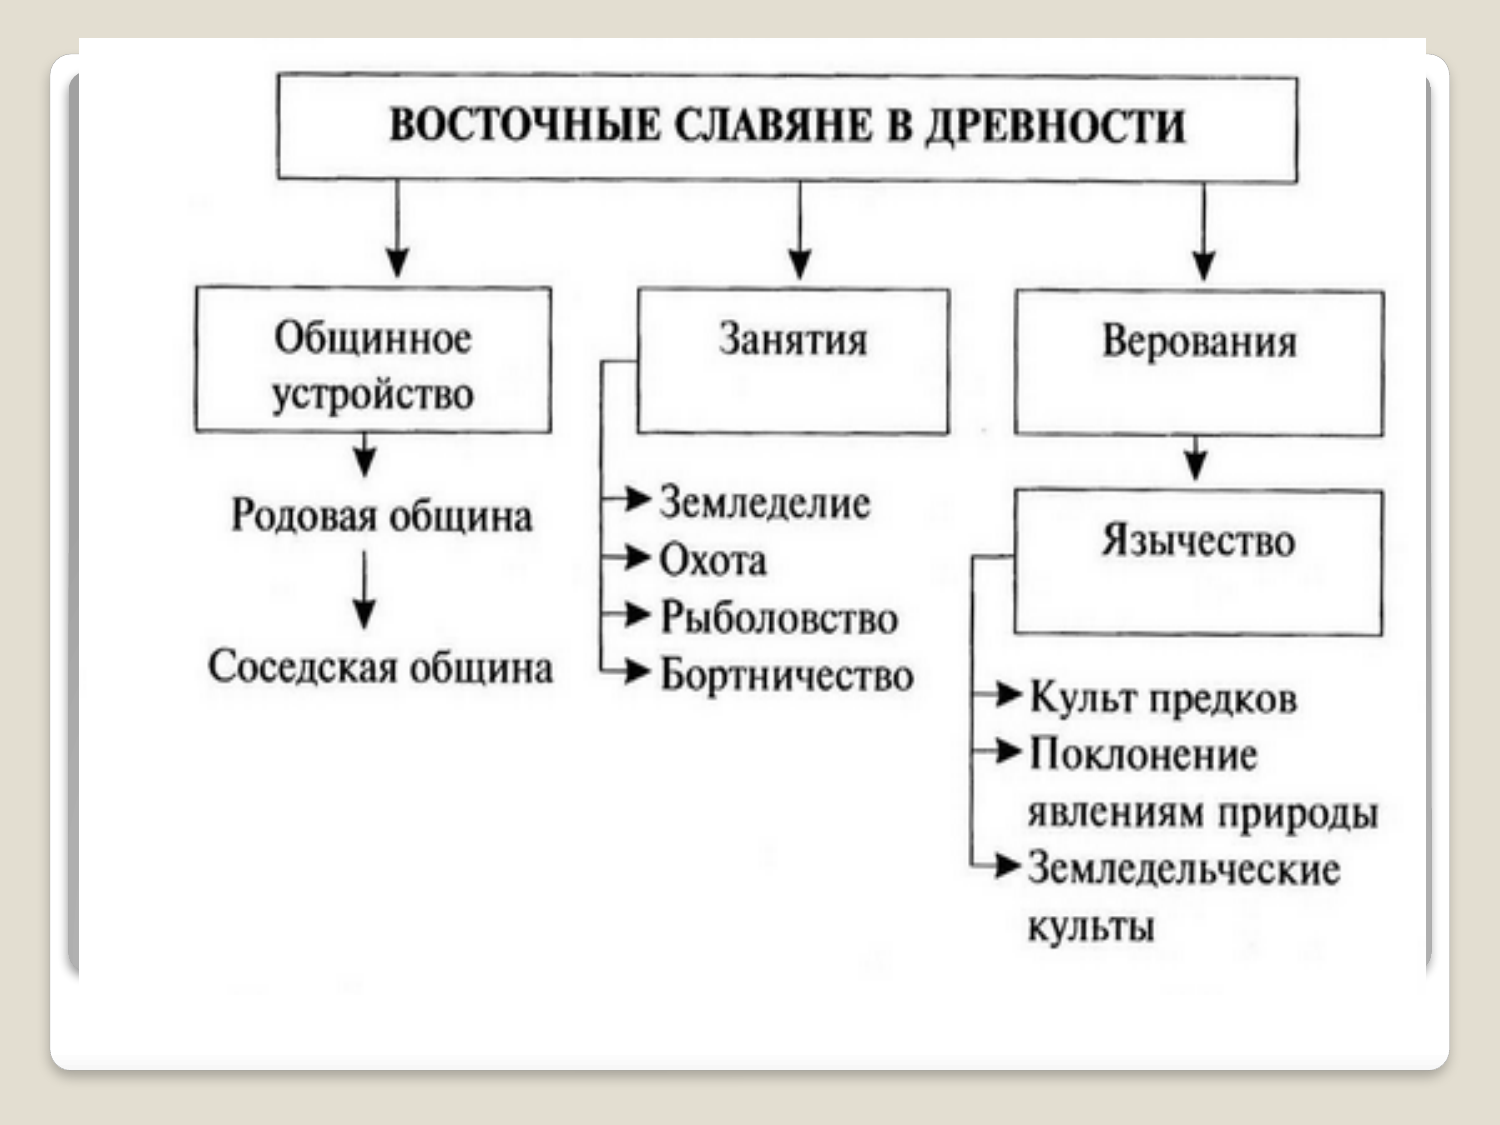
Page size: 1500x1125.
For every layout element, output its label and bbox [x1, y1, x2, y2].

picture [78, 37, 1427, 996]
